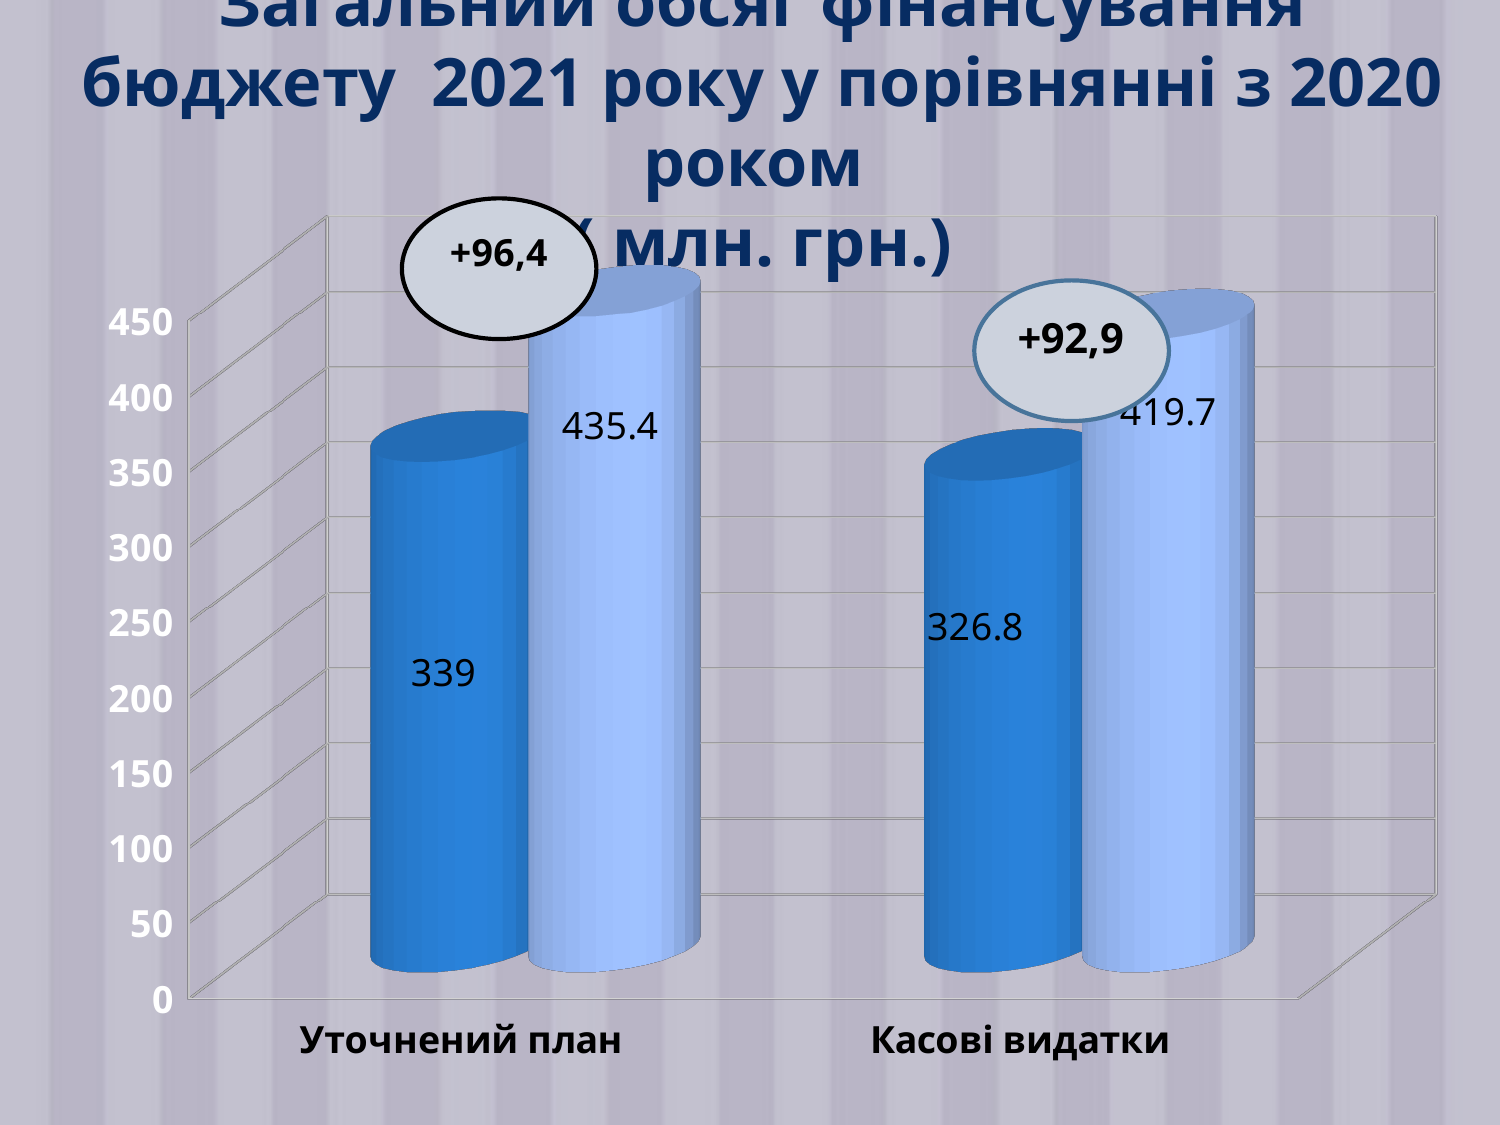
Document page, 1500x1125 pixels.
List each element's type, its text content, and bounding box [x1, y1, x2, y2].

picture [0, 0, 1500, 1125]
title Загальний обсяг фінансування бюджету 2021 року у порівнянні з 2020 роком ( млн. грн.) [50, 30, 1475, 209]
chart [74, 195, 1471, 1083]
